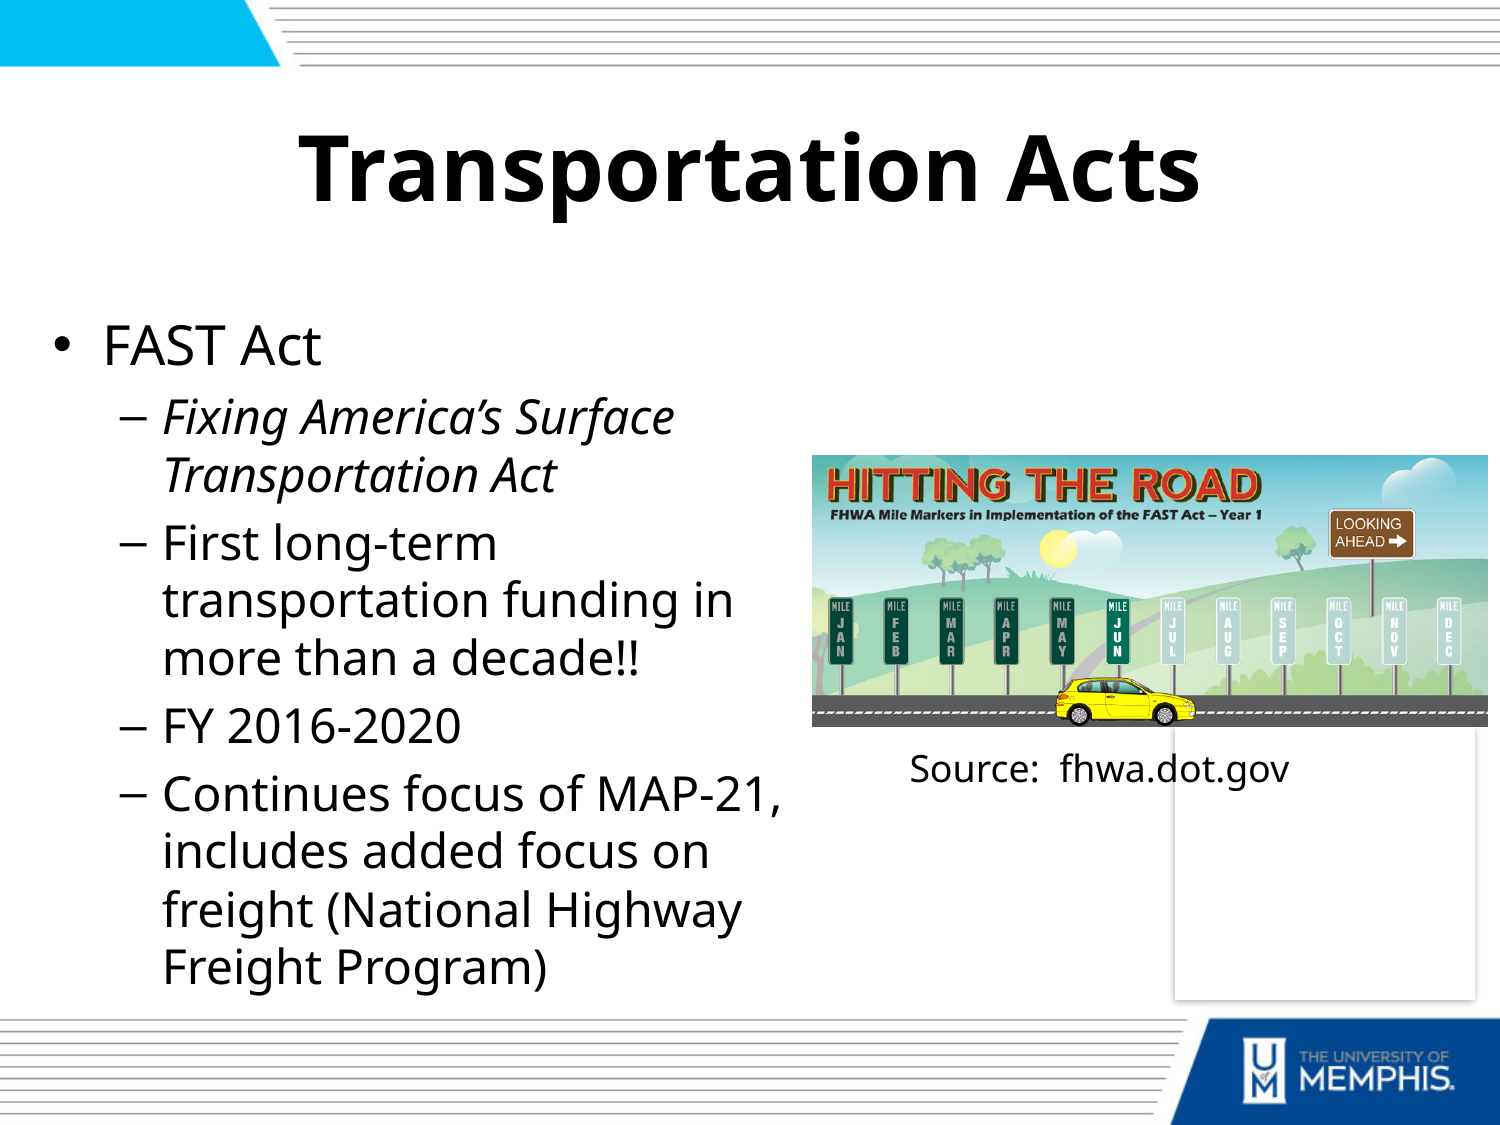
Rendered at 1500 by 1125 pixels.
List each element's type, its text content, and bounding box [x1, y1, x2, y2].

text_box Source: fhwa.dot.gov [894, 737, 1305, 798]
text_box [1174, 735, 1476, 1001]
title Transportation Acts [75, 87, 1425, 243]
list FAST Act Fixing America’s Surface Transportation Act First long-term transportation funding in more than a decade!! FY 2016-2020 Continues focus of MAP-21, includes added focus on freight (National Highway Freight Program) [37, 262, 825, 1005]
picture [0, 0, 1500, 1125]
